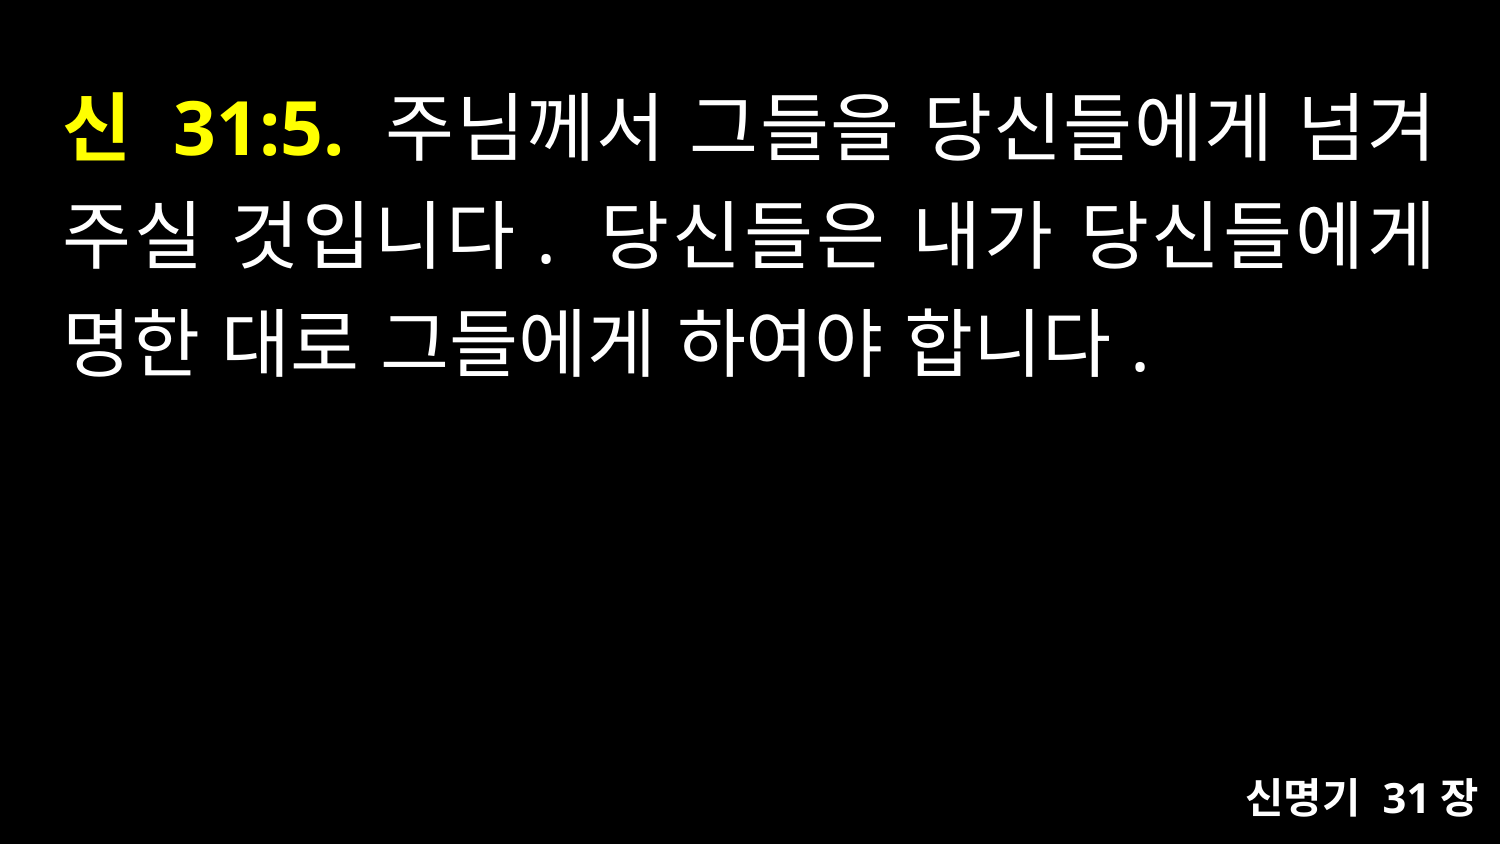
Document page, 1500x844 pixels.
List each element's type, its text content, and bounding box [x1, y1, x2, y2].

title 신 31:5. 주님께서 그들을 당신들에게 넘겨 주실 것입니다. 당신들은 내가 당신들에게 명한 대로 그들에게 하여야 합니다. [0, 0, 1500, 844]
subtitle 신명기 31장 [916, 770, 1500, 844]
